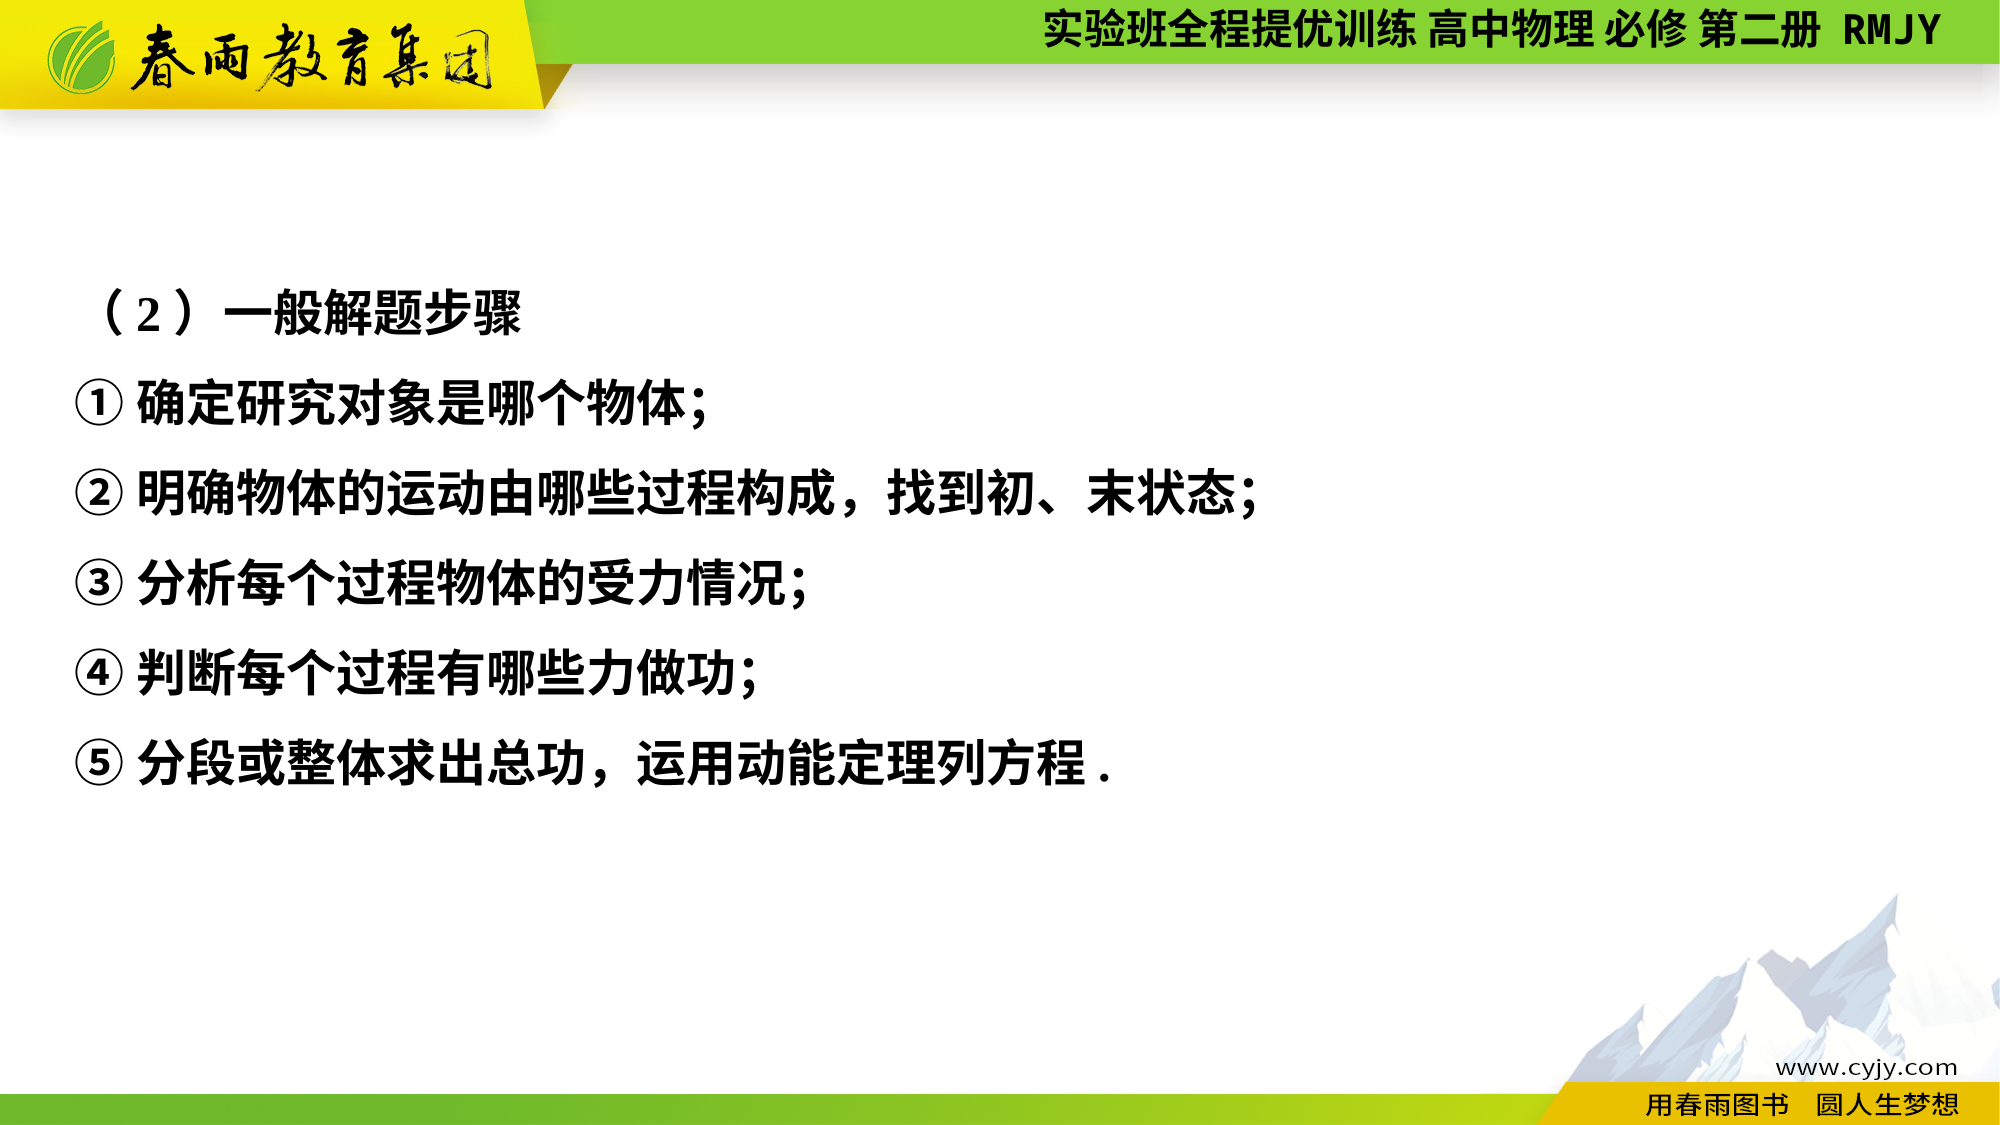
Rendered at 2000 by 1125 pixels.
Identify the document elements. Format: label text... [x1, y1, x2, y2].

picture [0, 0, 2000, 1125]
list （2）一般解题步骤 ①确定研究对象是哪个物体； ②明确物体的运动由哪些过程构成，找到初、末状态； ③分析每个过程物体的受力情况； ④判断每个过程有哪些力做功； ⑤分段或整体求出总功，运用动能定理列方程. [59, 243, 1944, 804]
